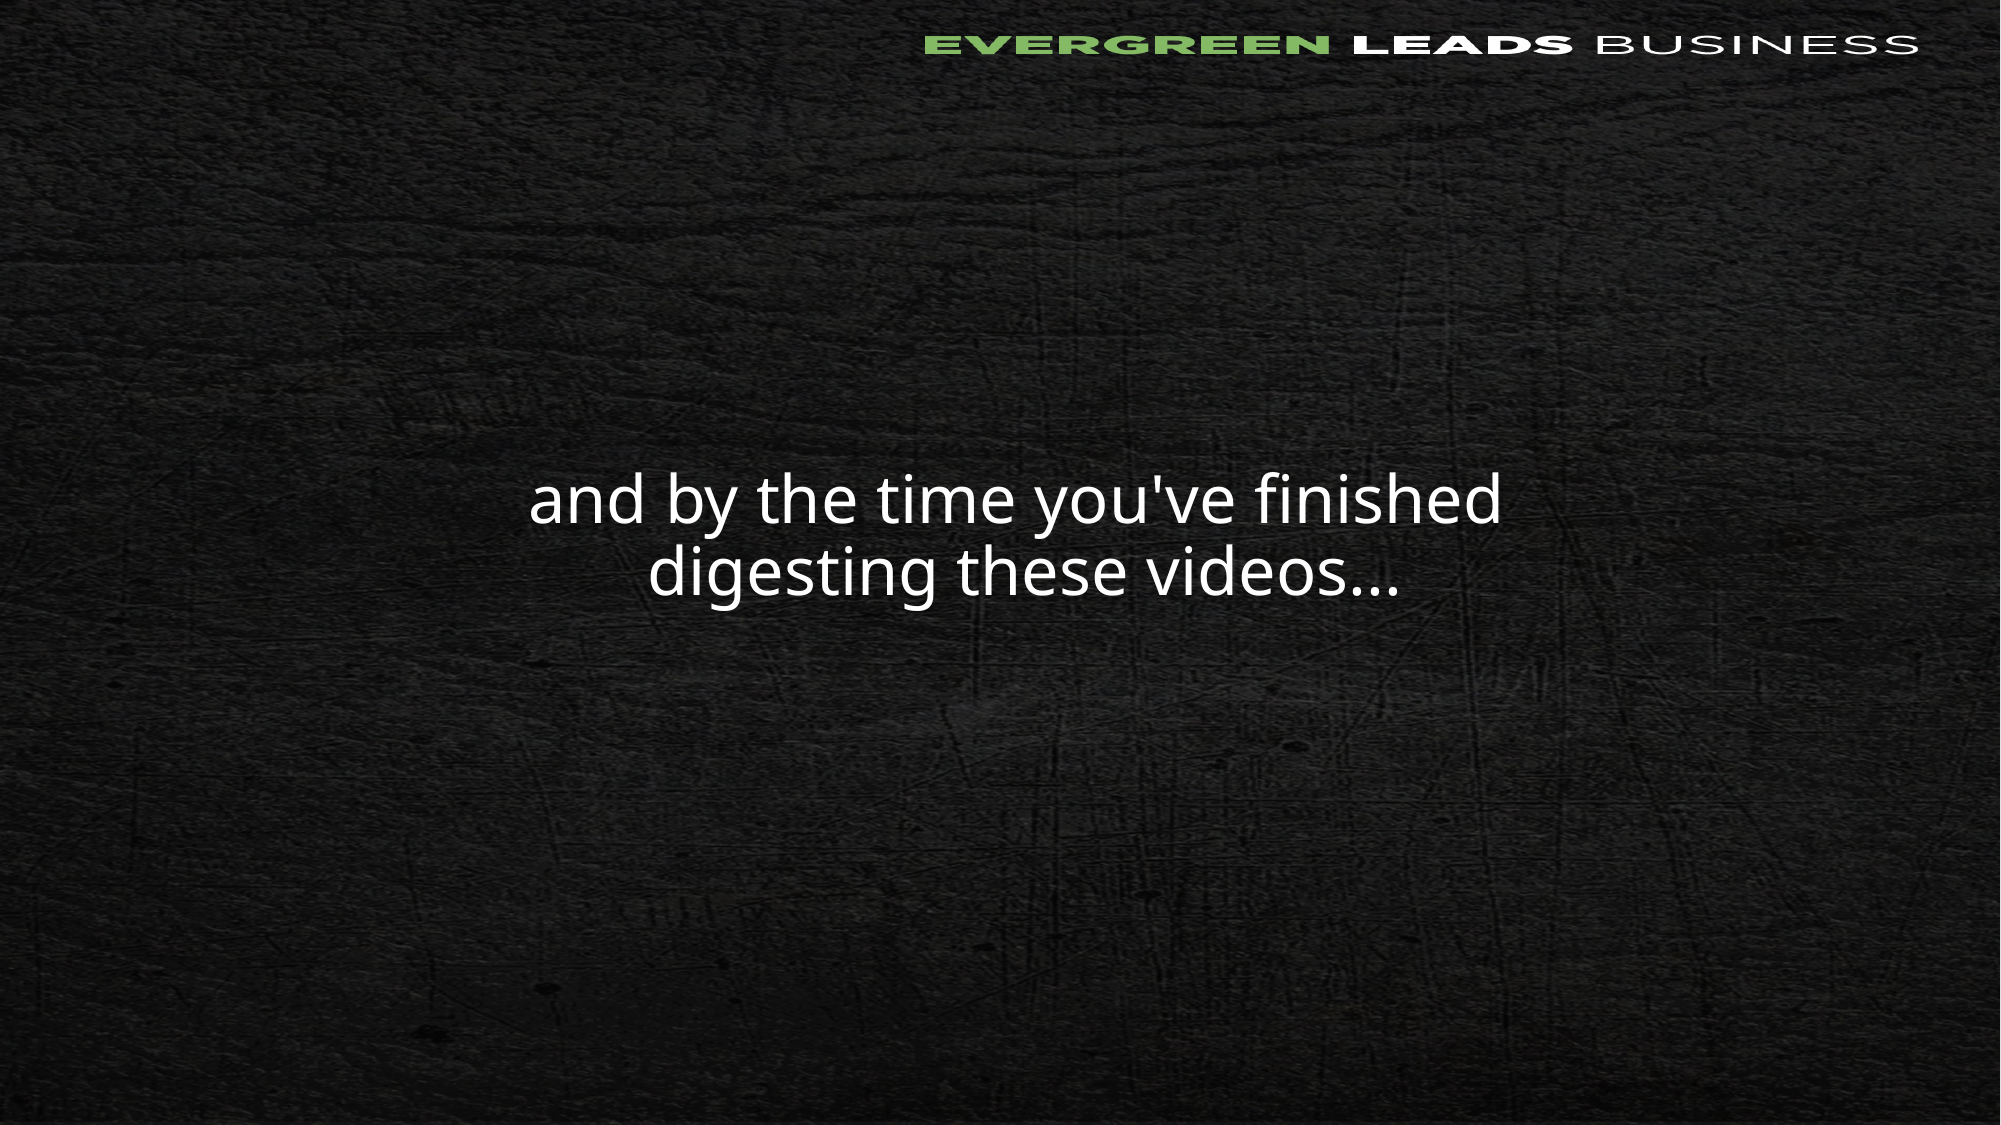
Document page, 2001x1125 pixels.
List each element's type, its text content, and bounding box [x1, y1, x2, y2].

title and by the time you've finished digesting these videos... [275, 443, 1776, 618]
picture [0, 0, 2001, 1125]
